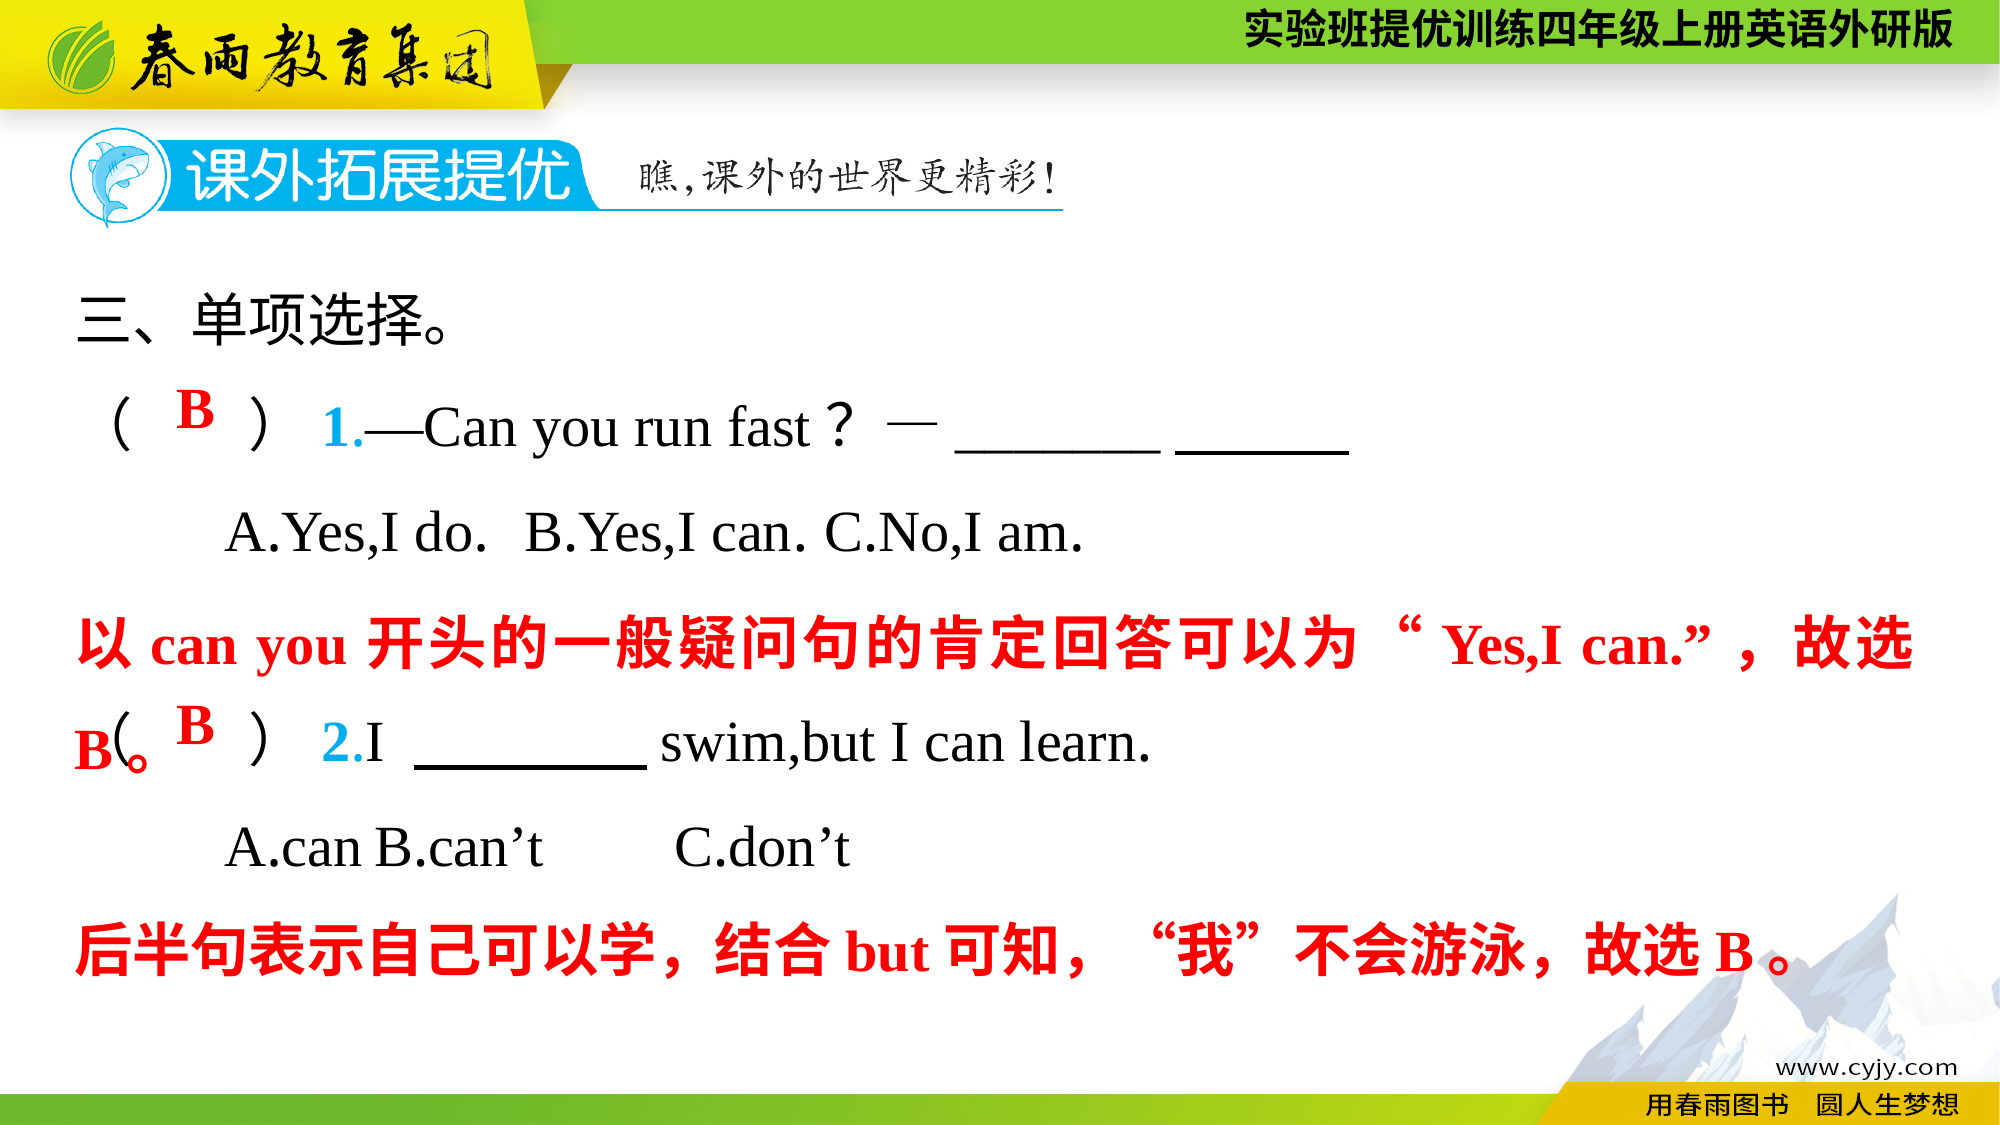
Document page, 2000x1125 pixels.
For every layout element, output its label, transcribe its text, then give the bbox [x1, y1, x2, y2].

text_box B [161, 679, 231, 764]
text_box 以can you开头的一般疑问句的肯定回答可以为“Yes,I can.”，故选B。 [59, 563, 1944, 789]
text_box 后半句表示自己可以学，结合but可知，“我”不会游泳，故选B。 [59, 871, 1944, 992]
text_box B [161, 363, 231, 448]
picture [0, 0, 2000, 1125]
list 三、单项选择。 （ ）1.—Can you run fast？—_______ A.Yes,I do. B.Yes,I can. C.No,I am. （ ）2.I swim,but I can learn. A.can B.can’t C.don’t [59, 240, 1944, 563]
list 三、单项选择。 （ ）1.—Can you run fast？—_______ A.Yes,I do. B.Yes,I can. C.No,I am. （ ）2.I swim,but I can learn. A.can B.can’t C.don’t [59, 789, 1944, 871]
